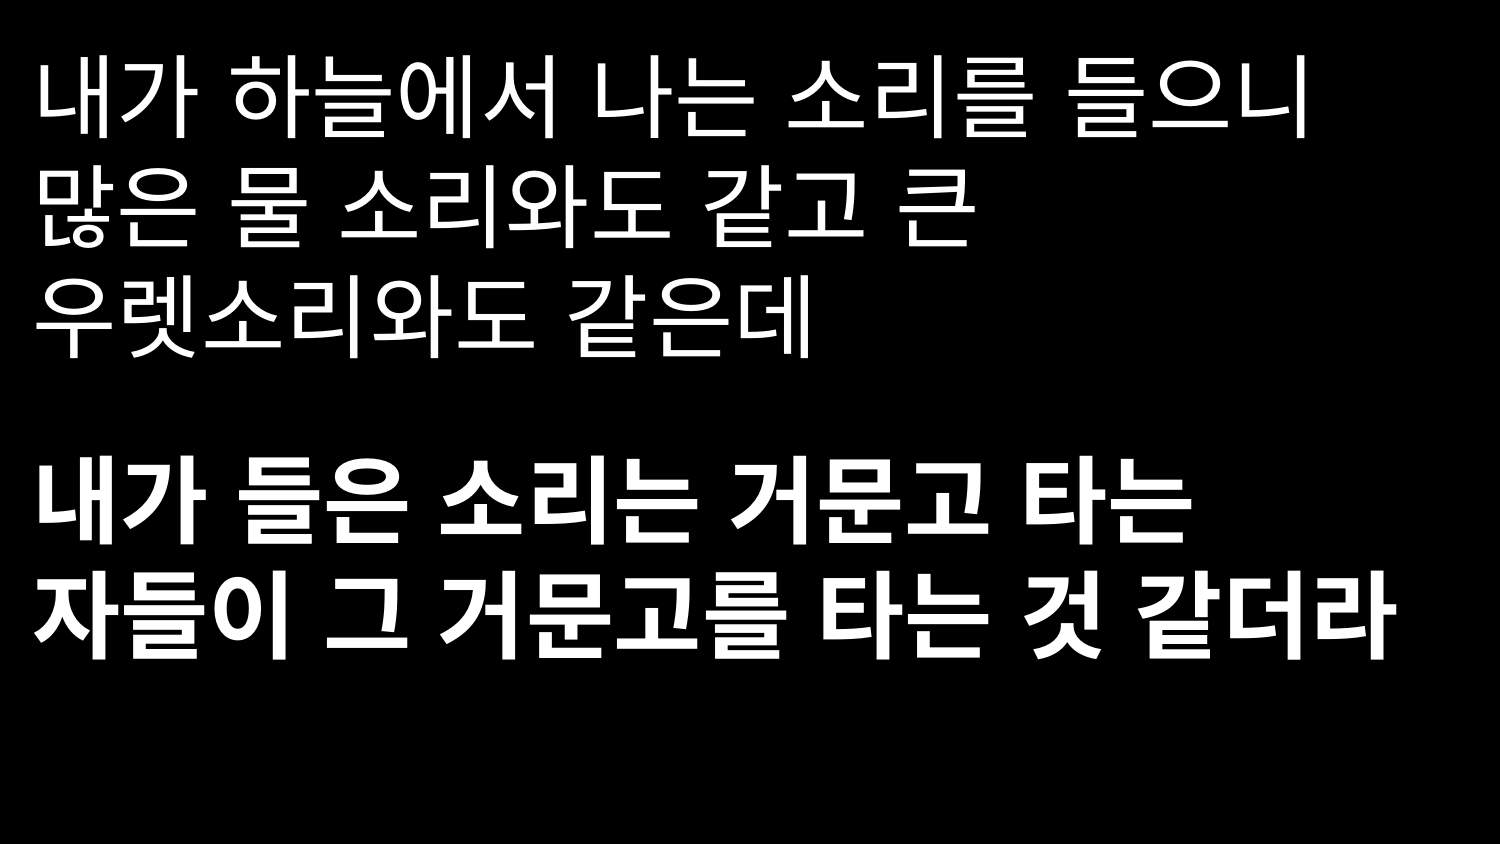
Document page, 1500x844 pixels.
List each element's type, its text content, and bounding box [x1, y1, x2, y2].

text_box 내가 하늘에서 나는 소리를 들으니 많은 물 소리와도 같고 큰 우렛소리와도 같은데 [17, 32, 1483, 377]
text_box 내가 들은 소리는 거문고 타는 자들이 그 거문고를 타는 것 같더라 [17, 433, 1483, 679]
